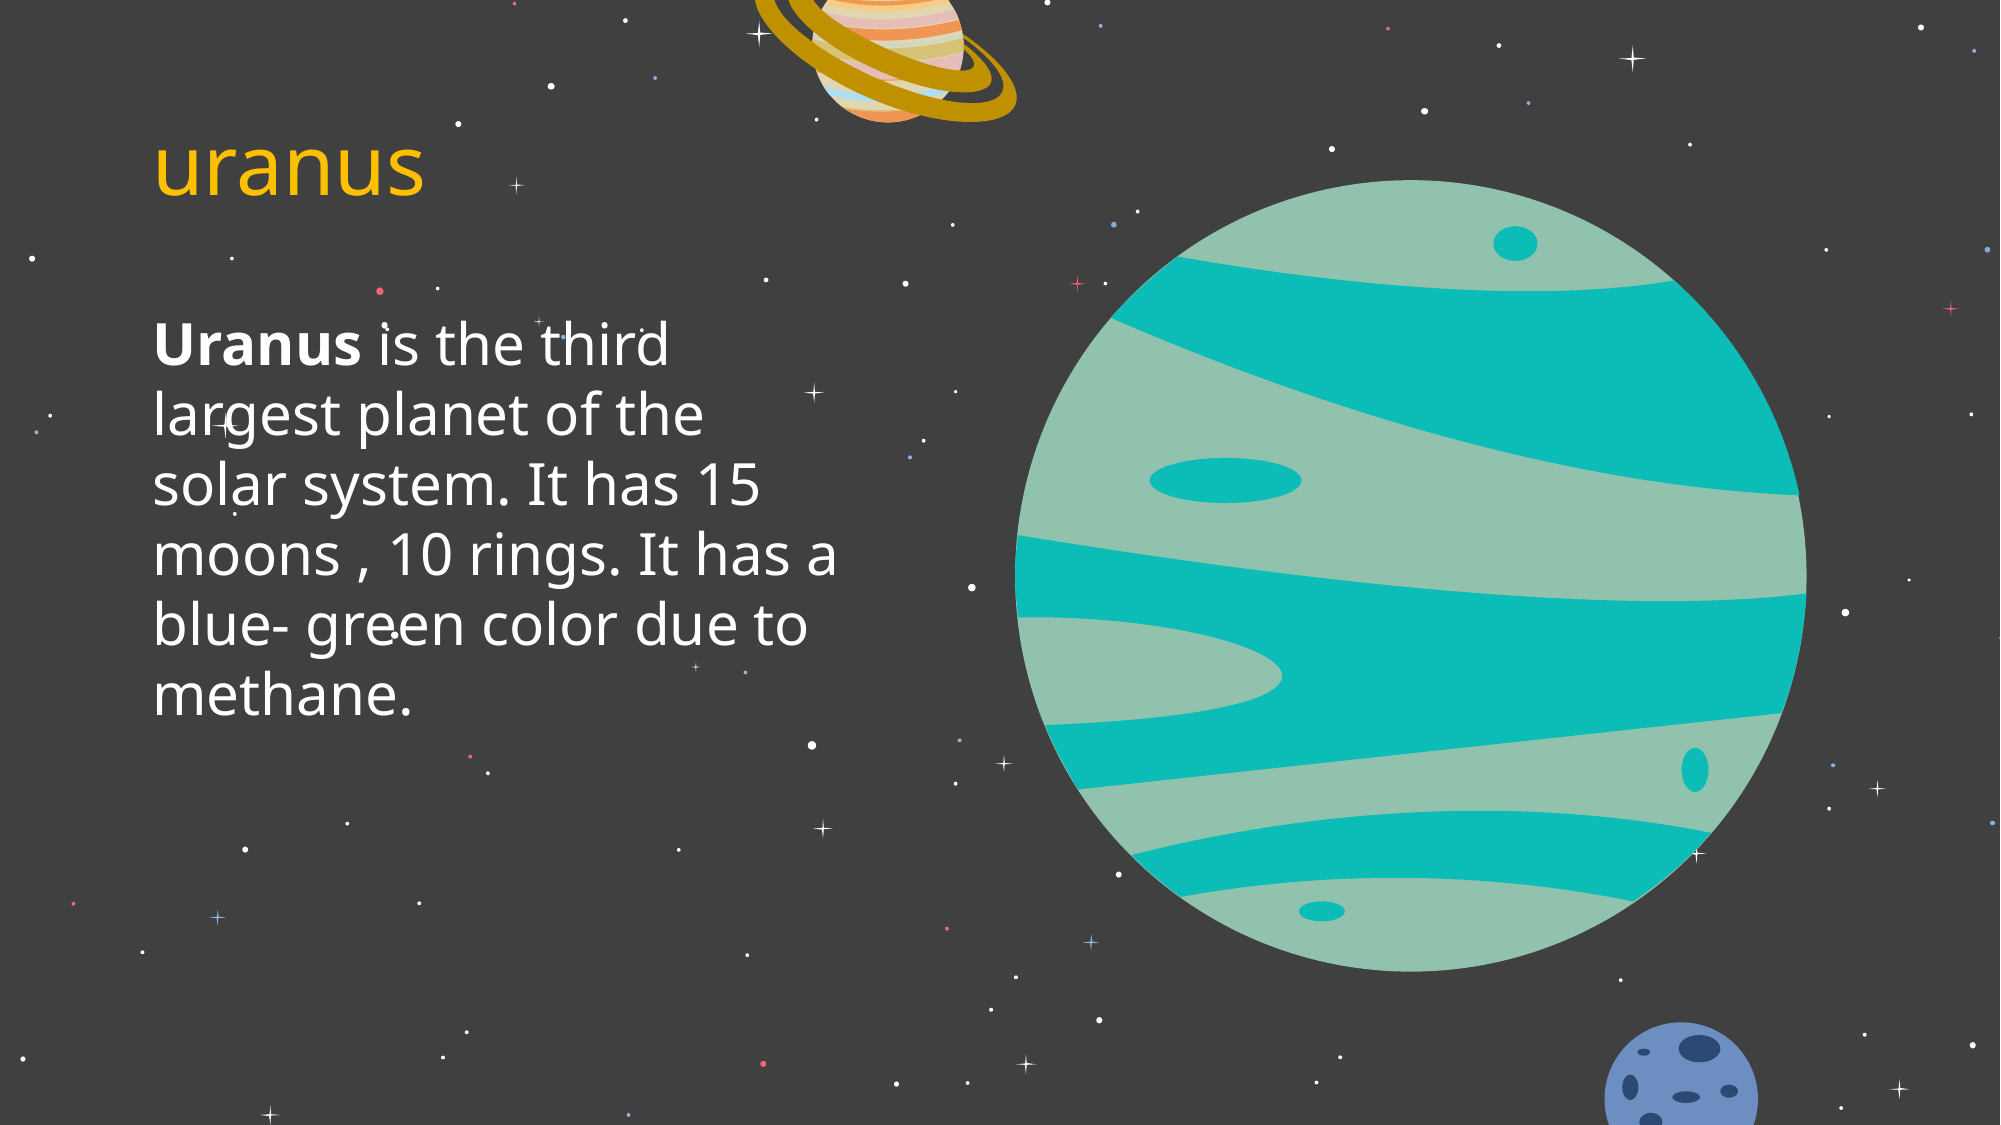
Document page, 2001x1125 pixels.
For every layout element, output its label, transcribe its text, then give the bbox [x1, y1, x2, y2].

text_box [747, 0, 1023, 128]
list Uranus is the third largest planet of the solar system. It has 15 moons , 10 rings. It has a blue- green color due to methane. [137, 299, 869, 833]
picture [1604, 1022, 1759, 1125]
title uranus [137, 59, 1863, 278]
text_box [1015, 178, 1809, 972]
